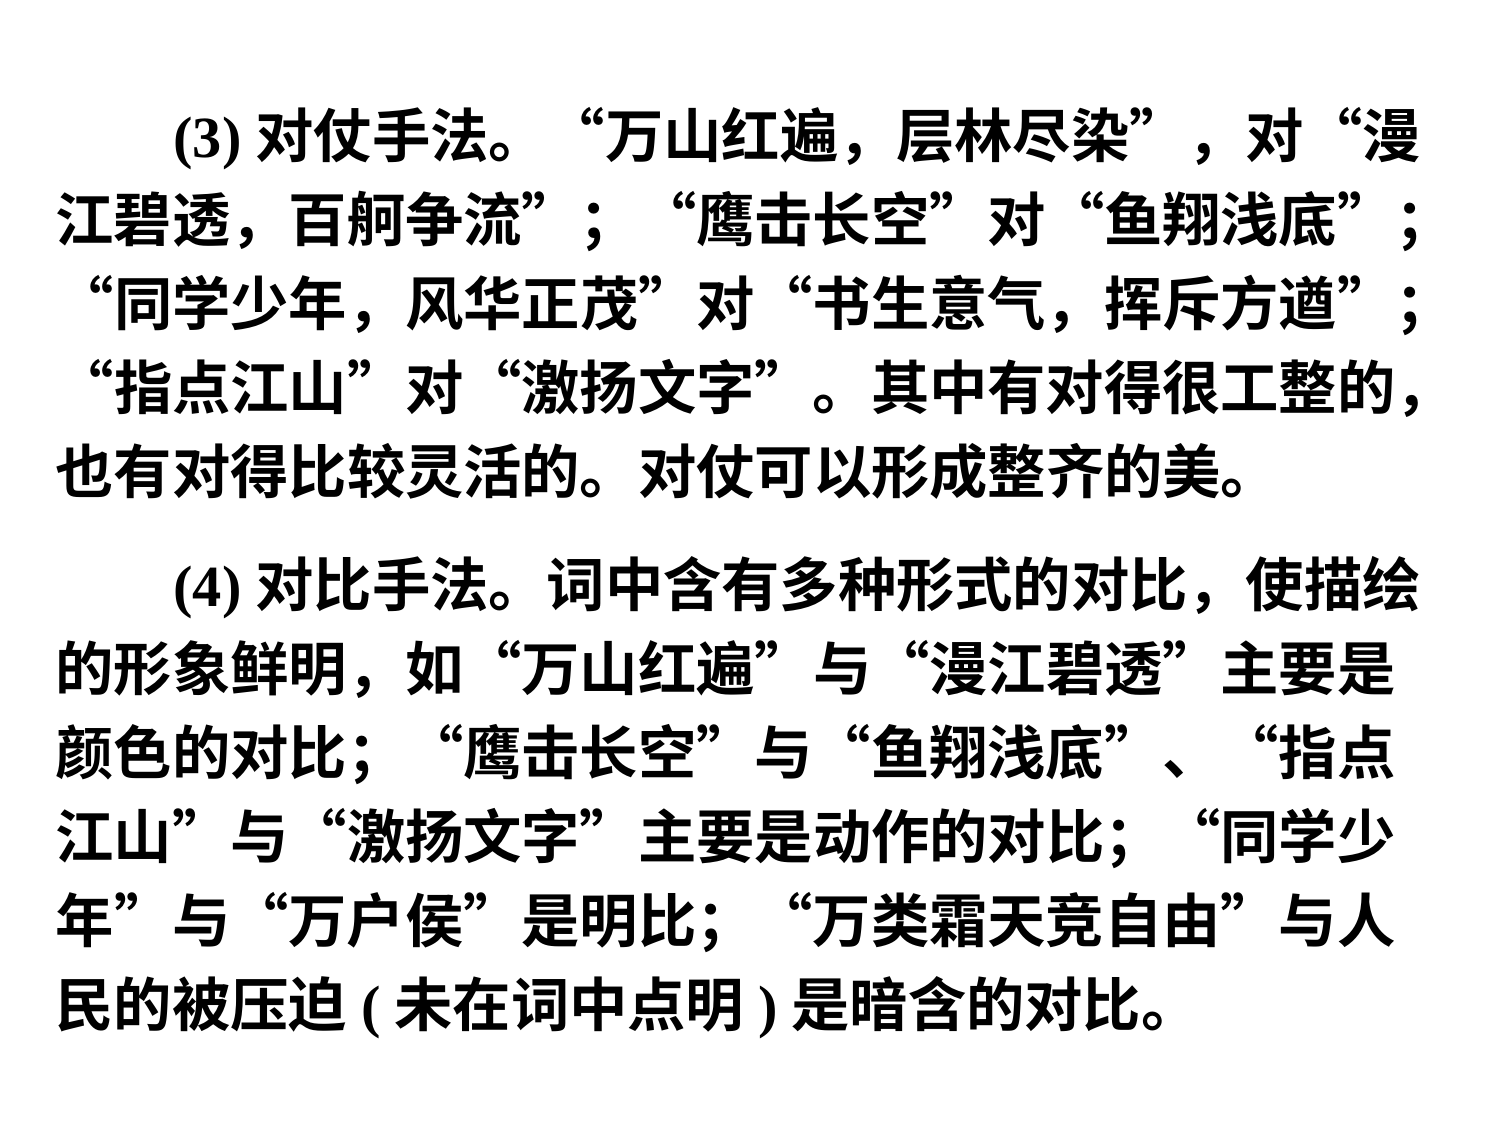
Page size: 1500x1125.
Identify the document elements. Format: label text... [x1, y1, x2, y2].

text_box (3)对仗手法。“万山红遍，层林尽染”，对“漫江碧透，百舸争流”；“鹰击长空”对“鱼翔浅底”；“同学少年，风华正茂”对“书生意气，挥斥方遒”；“指点江山”对“激扬文字”。其中有对得很工整的，也有对得比较灵活的。对仗可以形成整齐的美。 (4)对比手法。词中含有多种形式的对比，使描绘的形象鲜明，如“万山红遍”与“漫江碧透”主要是颜色的对比；“鹰击长空”与“鱼翔浅底”、“指点江山”与“激扬文字”主要是动作的对比；“同学少年”与“万户侯”是明比；“万类霜天竞自由”与人民的被压迫(未在词中点明)是暗含的对比。 [41, 78, 1447, 1046]
